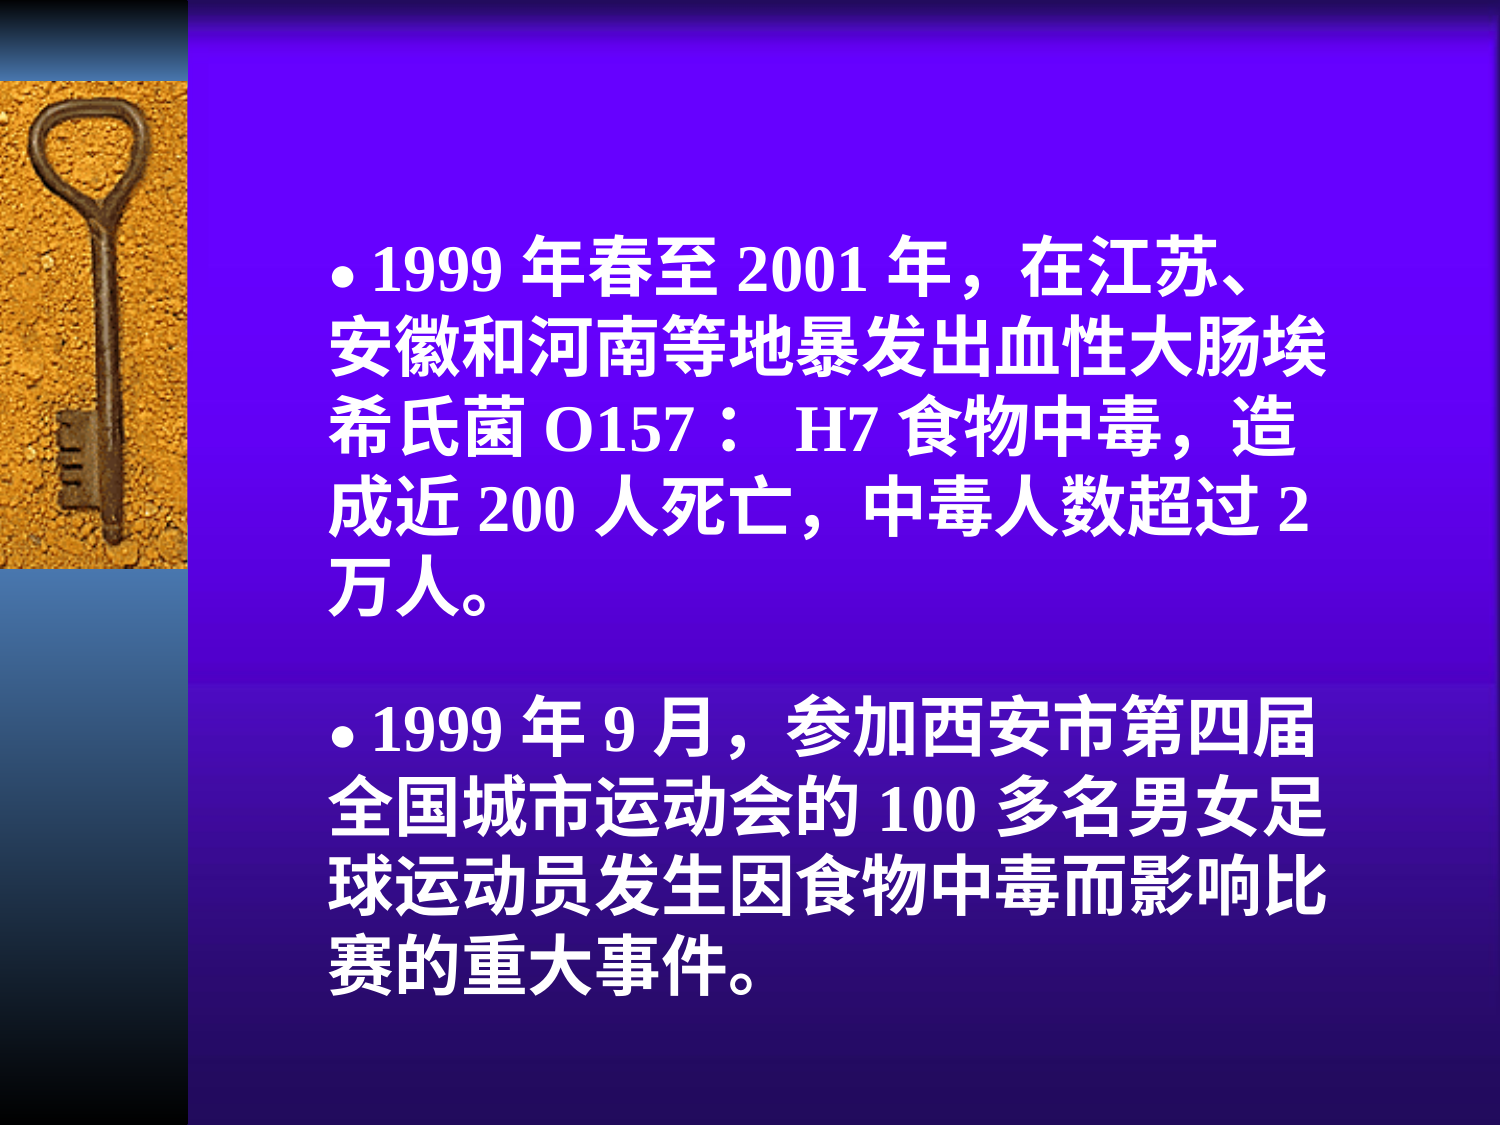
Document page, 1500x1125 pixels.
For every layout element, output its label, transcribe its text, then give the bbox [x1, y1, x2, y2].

text_box ● 1999年春至2001年，在江苏、安徽和河南等地暴发出血性大肠埃希氏菌O157：H7食物中毒，造成近200人死亡，中毒人数超过2万人。 ● 1999年9月，参加西安市第四届全国城市运动会的100多名男女足球运动员发生因食物中毒而影响比赛的重大事件。 [312, 137, 1365, 1125]
picture [0, 0, 1500, 1125]
